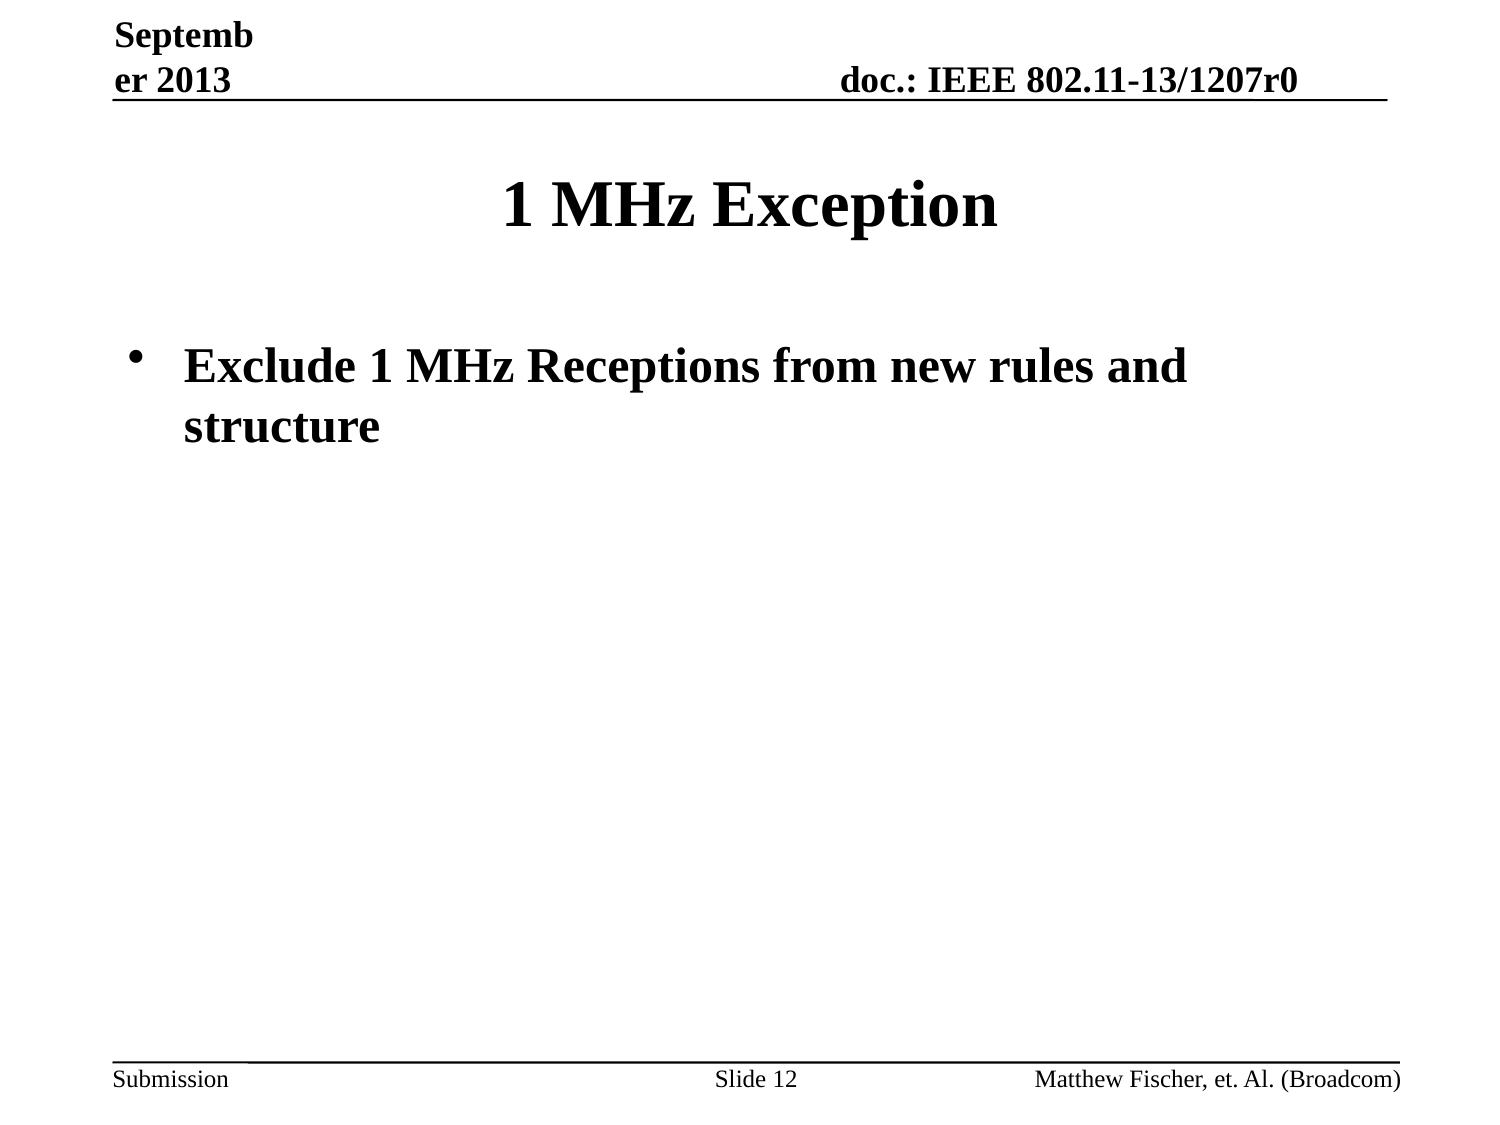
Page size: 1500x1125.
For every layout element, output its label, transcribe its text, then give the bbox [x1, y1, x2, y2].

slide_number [114, 54, 270, 101]
footer Matthew Fischer, et. Al. (Broadcom) [1029, 1061, 1402, 1093]
title 1 MHz Exception [112, 112, 1388, 288]
slide_number Slide 12 [712, 1061, 800, 1093]
list Exclude 1 MHz Receptions from new rules and structure [112, 324, 1388, 1000]
